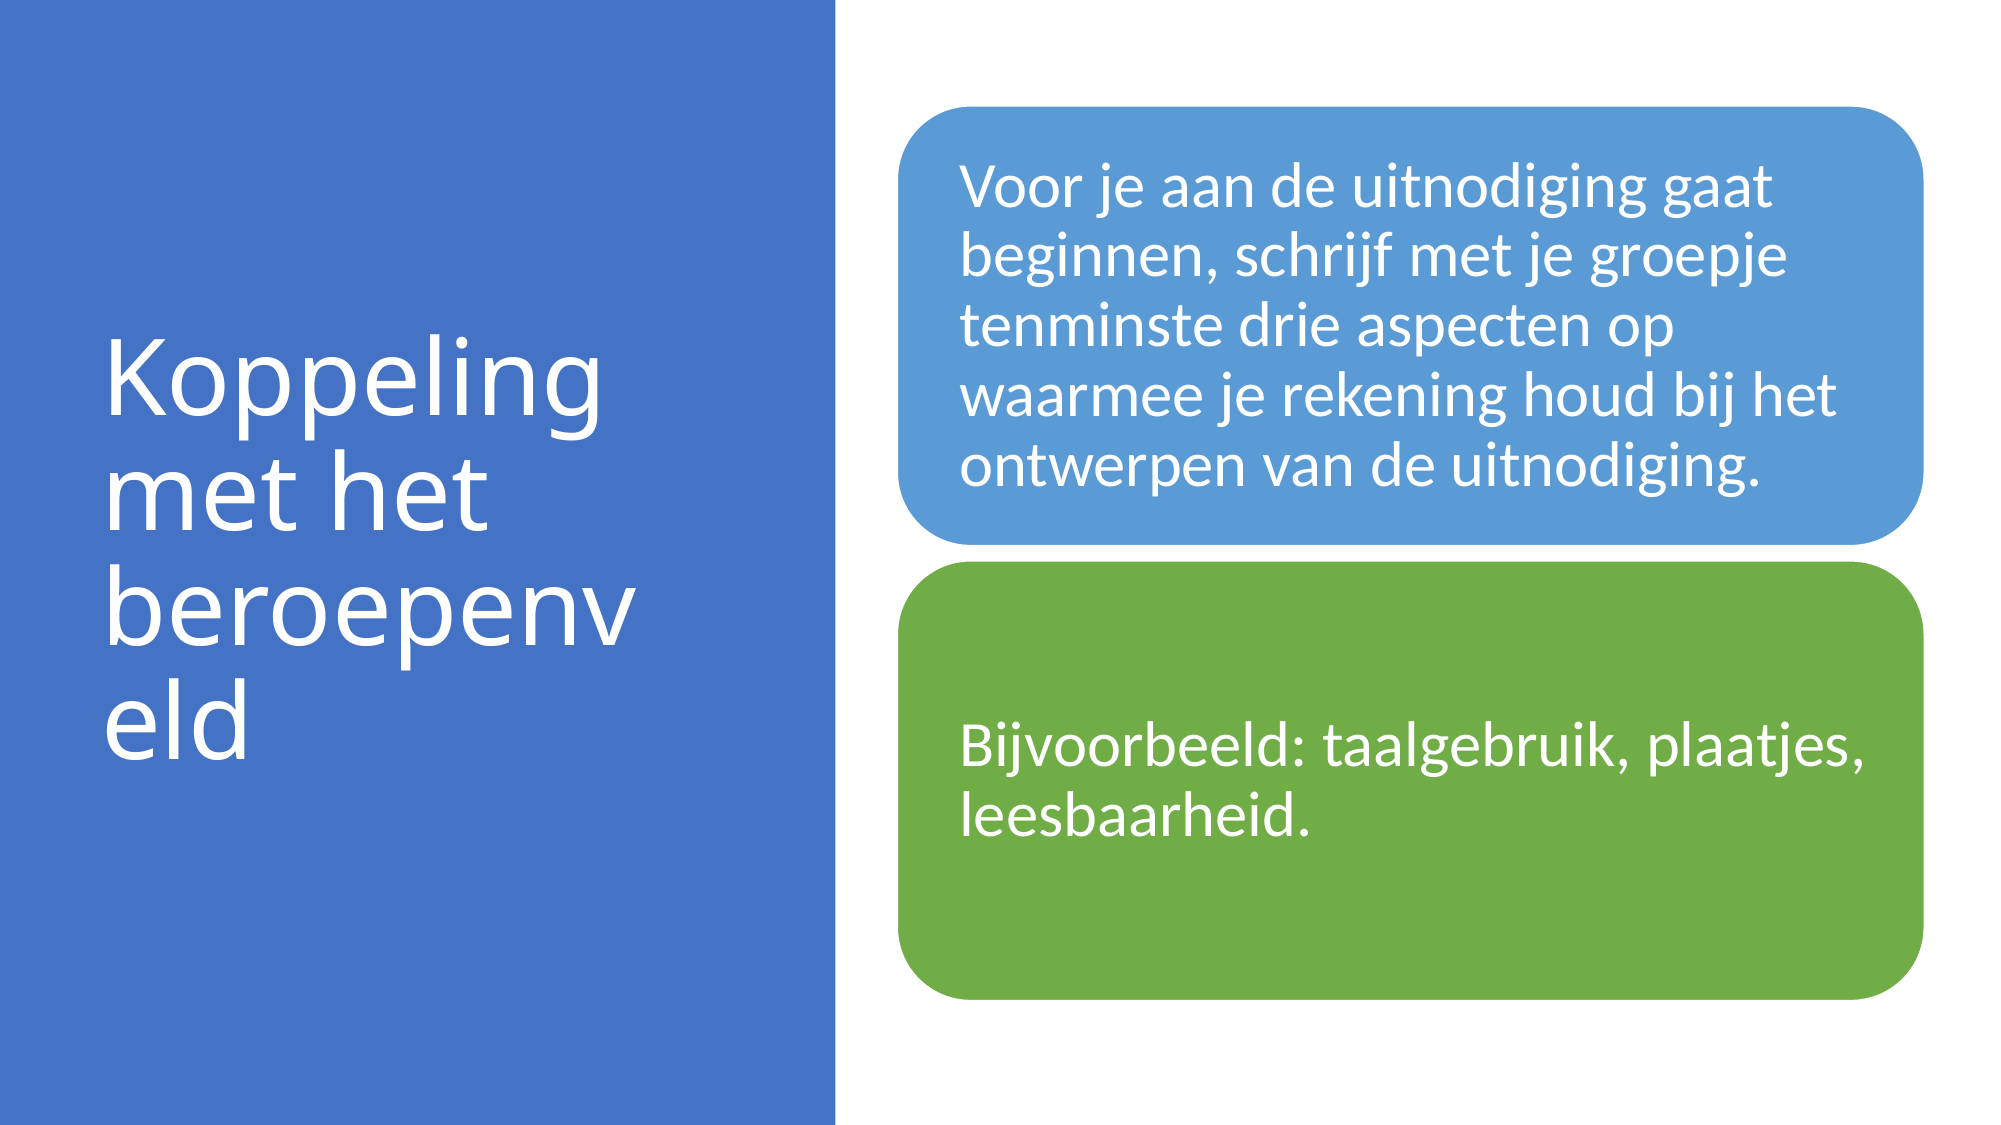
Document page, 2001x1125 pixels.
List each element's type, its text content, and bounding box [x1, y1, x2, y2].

text_box [0, 0, 836, 1125]
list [897, 101, 1925, 1005]
title Koppeling met het beroepenveld [86, 101, 711, 1005]
